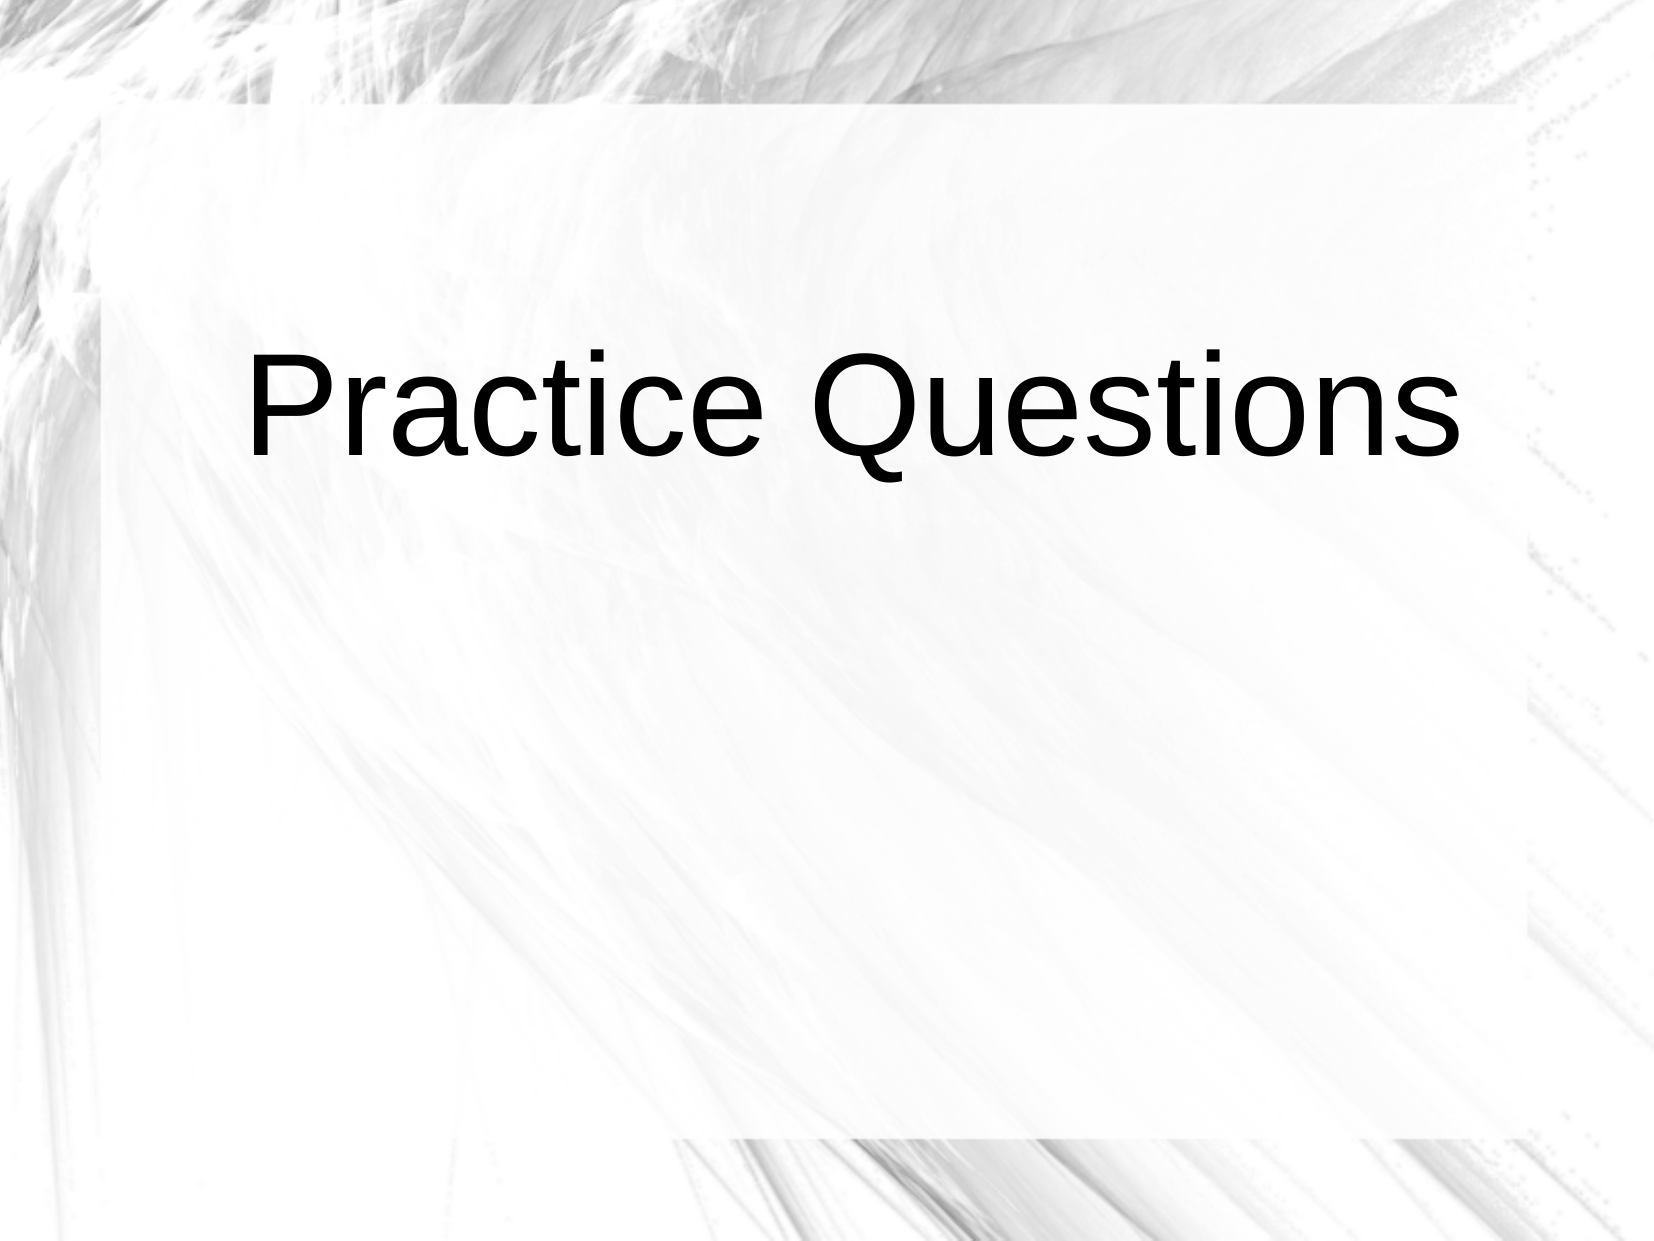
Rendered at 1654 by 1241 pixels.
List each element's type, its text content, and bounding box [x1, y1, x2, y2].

picture [0, 0, 1654, 1241]
list Practice Questions [118, 319, 1571, 1109]
